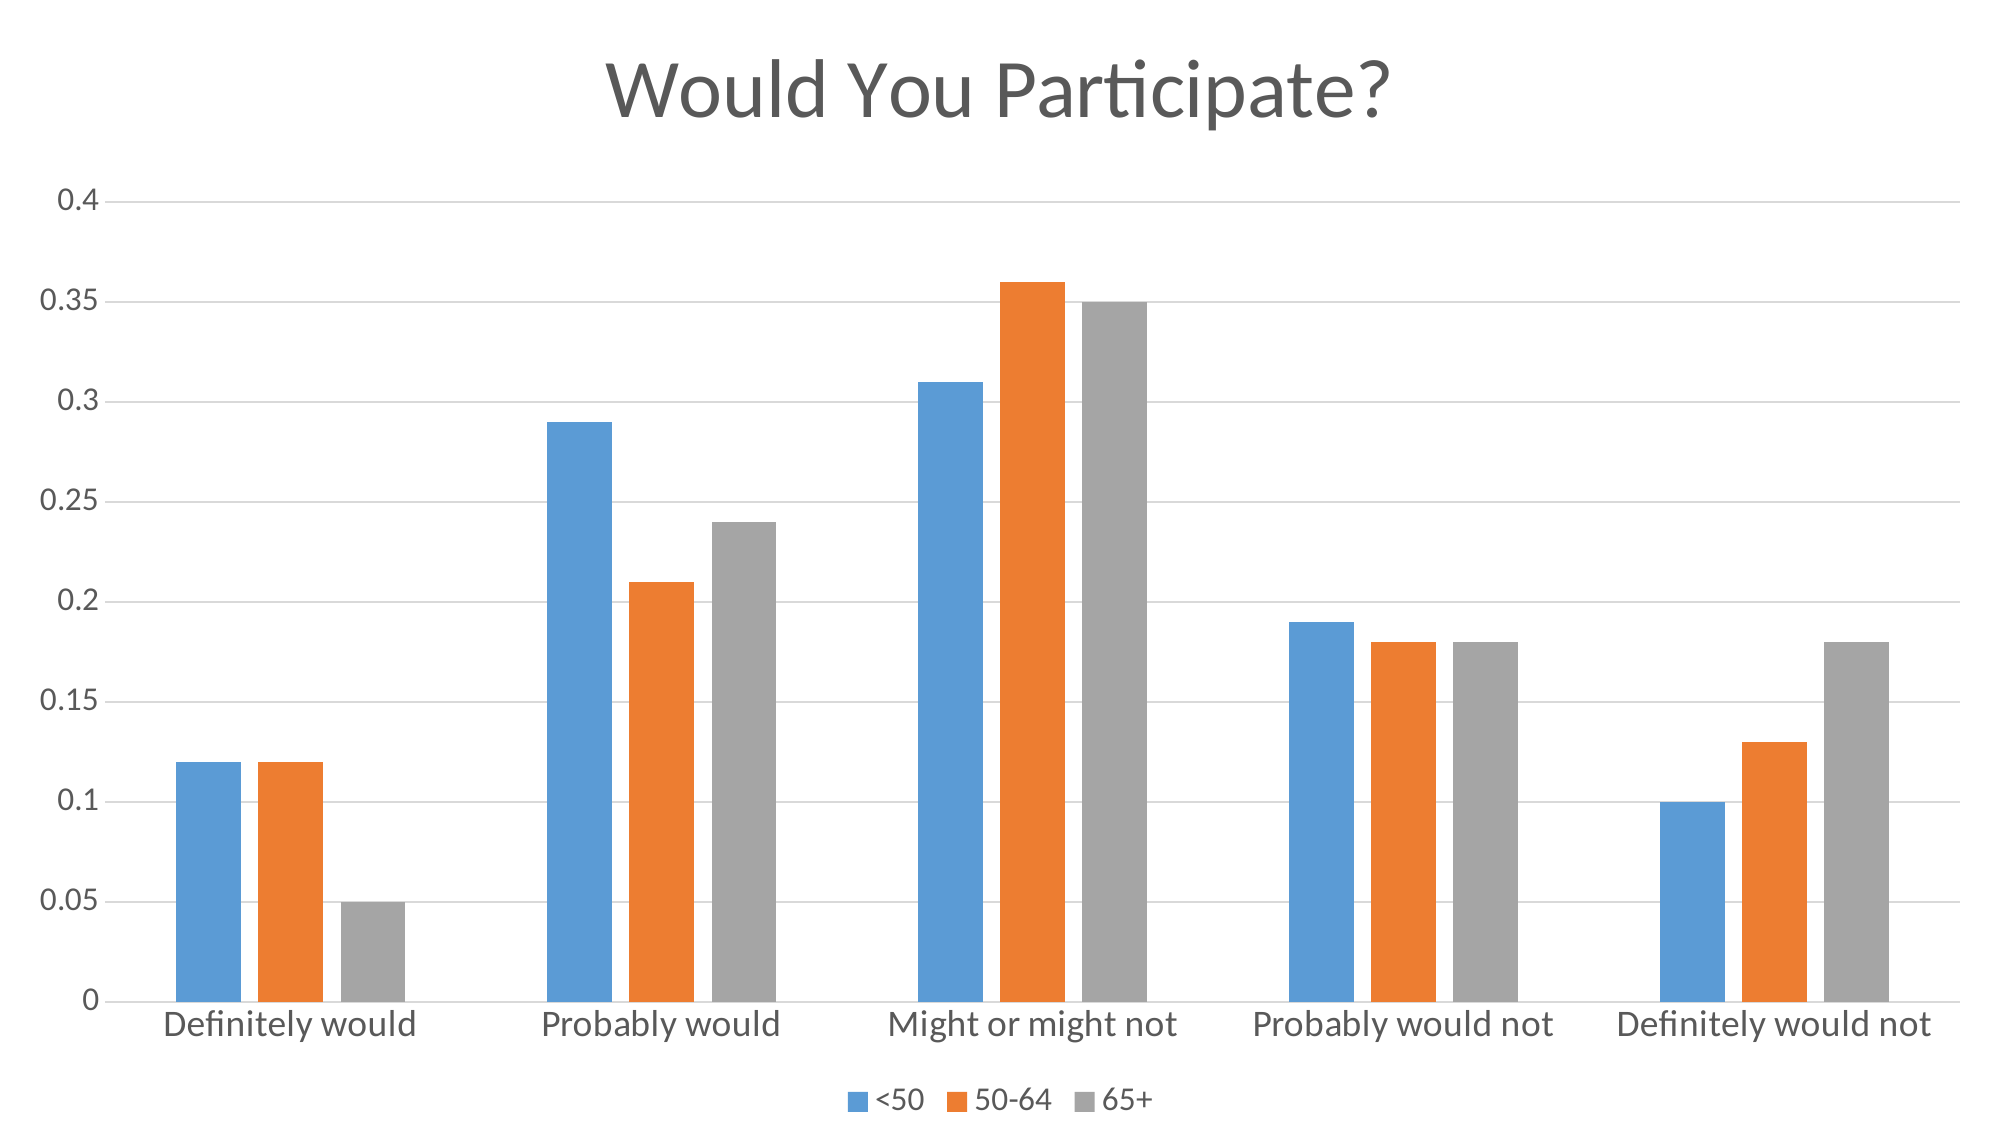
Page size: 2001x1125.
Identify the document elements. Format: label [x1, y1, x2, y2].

chart [0, 0, 2000, 1125]
